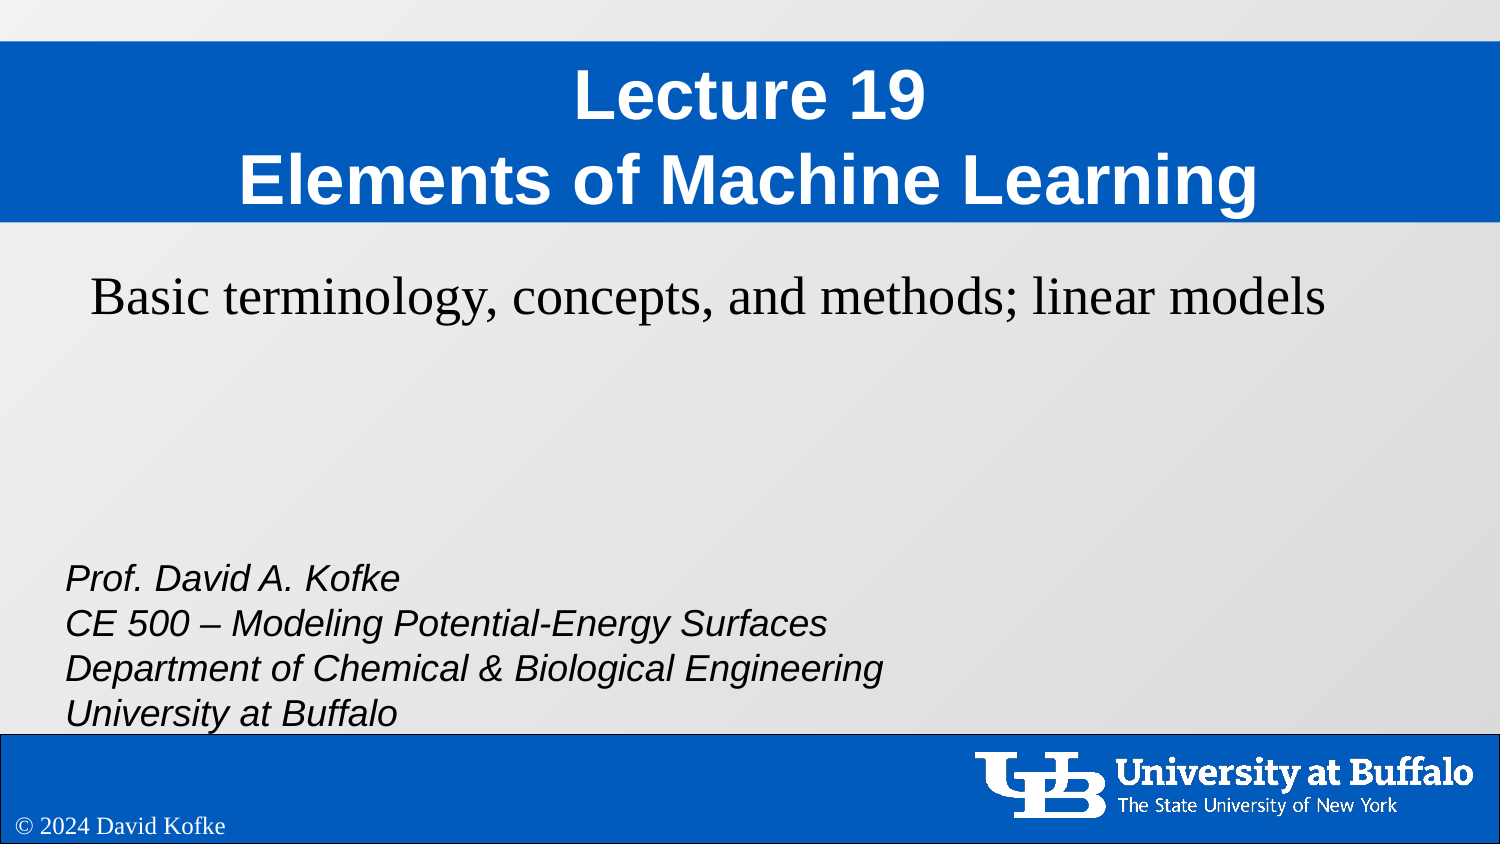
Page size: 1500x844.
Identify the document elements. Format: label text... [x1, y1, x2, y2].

subtitle Basic terminology, concepts, and methods; linear models [74, 252, 1426, 469]
text_box © 2024 David Kofke [0, 802, 250, 844]
title Lecture 19 Elements of Machine Learning [0, 41, 1500, 223]
picture [975, 751, 1478, 818]
